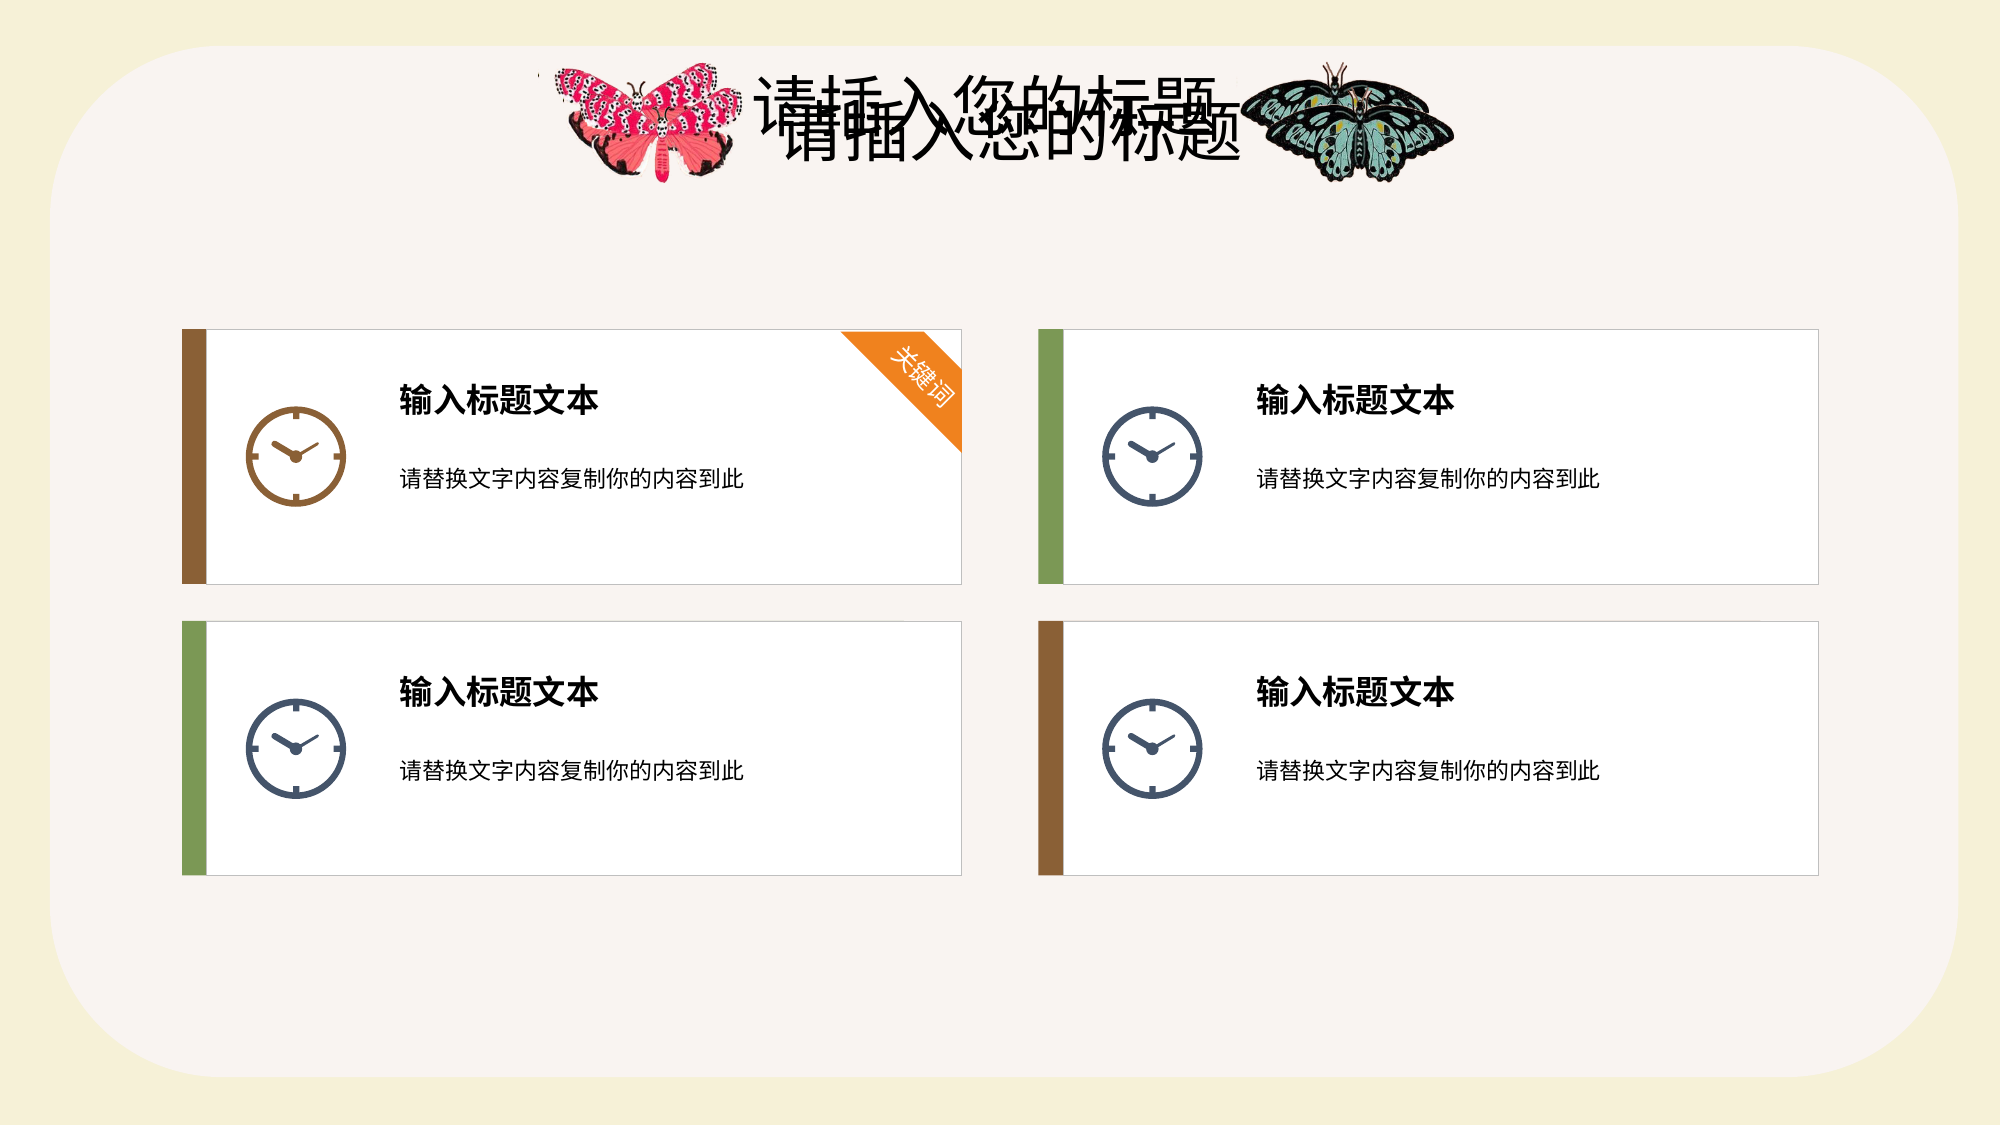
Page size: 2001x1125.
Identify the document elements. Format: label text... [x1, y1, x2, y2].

picture [538, 47, 760, 187]
text_box 请插入您的标题 [736, 57, 1234, 152]
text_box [182, 620, 962, 876]
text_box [1038, 329, 1818, 584]
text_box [182, 322, 962, 584]
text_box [1038, 620, 1818, 876]
picture [1235, 57, 1458, 189]
text_box 请插入您的标题 [761, 82, 1259, 177]
